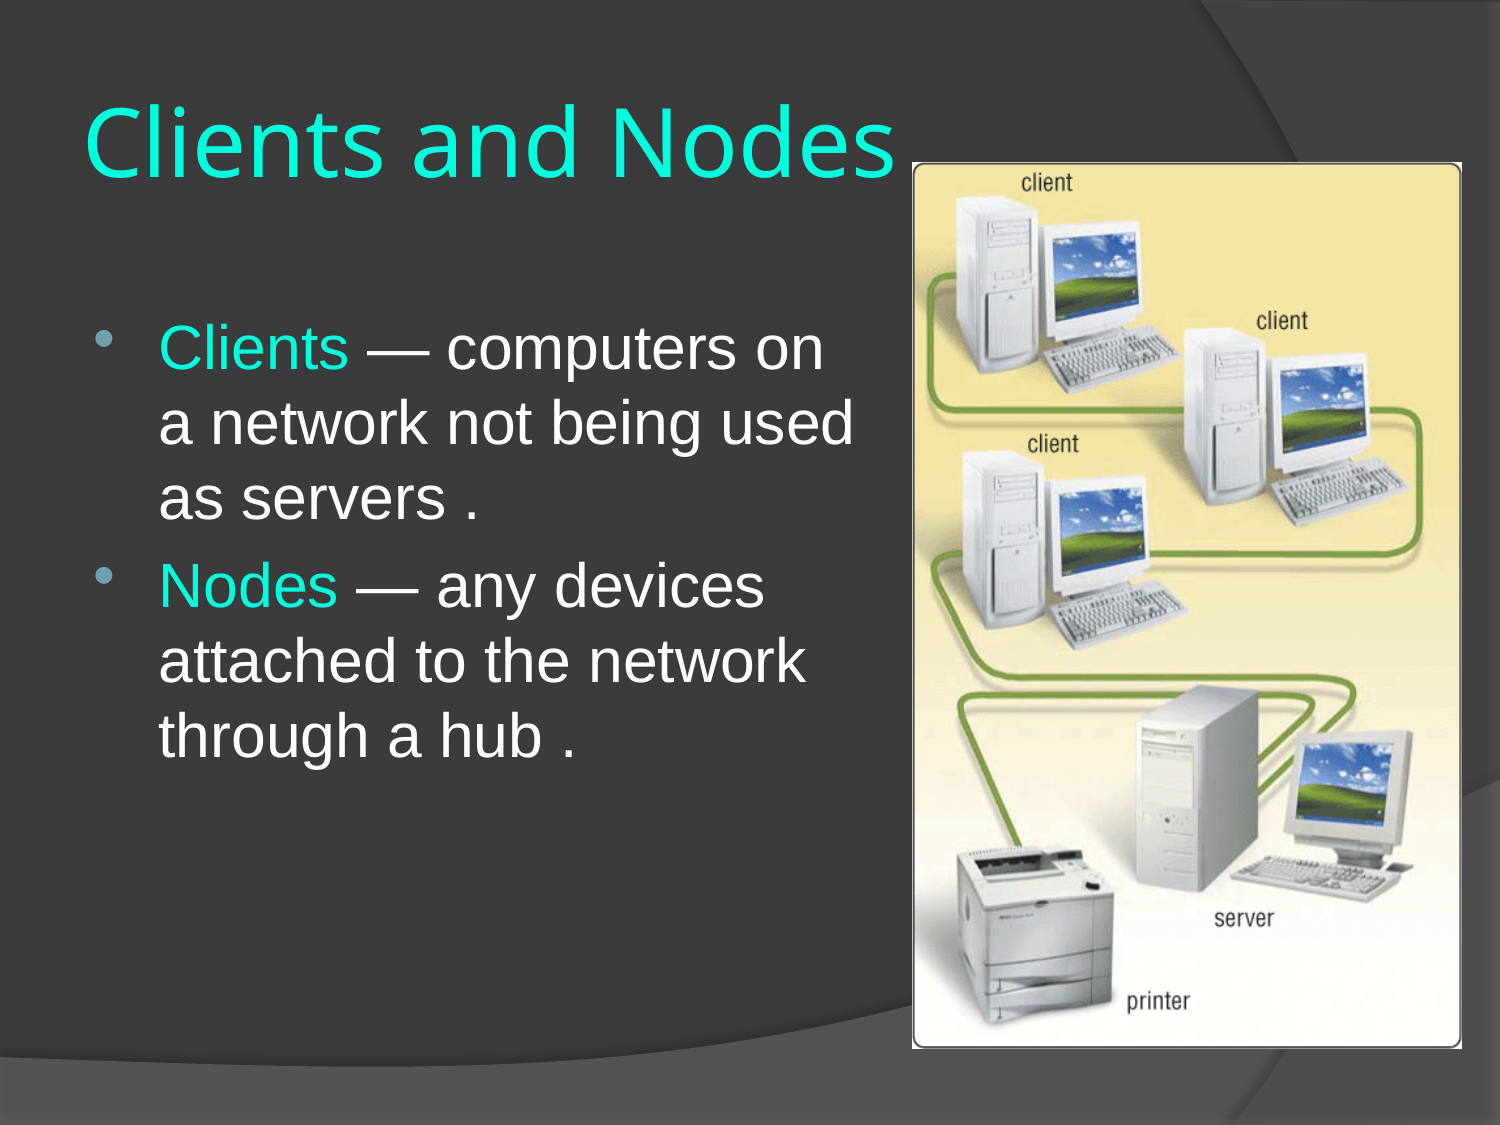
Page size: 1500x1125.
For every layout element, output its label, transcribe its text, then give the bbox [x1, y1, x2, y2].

title Clients and Nodes [75, 45, 1300, 233]
list Clients — computers on a network not being used as servers . Nodes — any devices attached to the network through a hub . [75, 299, 875, 988]
picture [912, 162, 1462, 1049]
